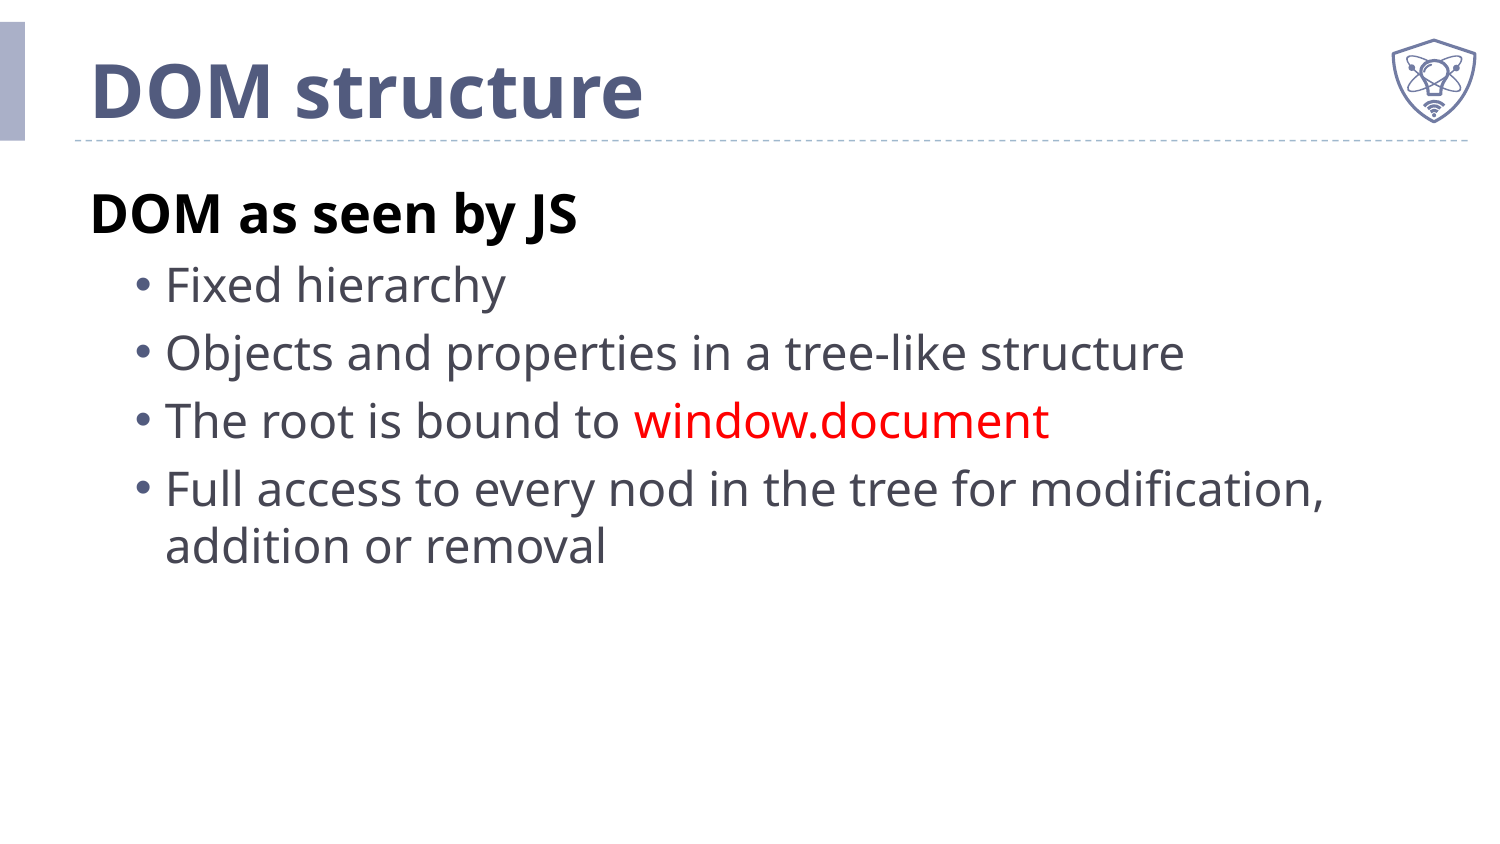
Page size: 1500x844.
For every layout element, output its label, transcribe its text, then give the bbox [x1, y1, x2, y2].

list DOM as seen by JS Fixed hierarchy Objects and properties in a tree-like structure The root is bound to window.document Full access to every nod in the tree for modification, addition or removal [75, 171, 1475, 835]
title DOM structure [75, 18, 1475, 141]
